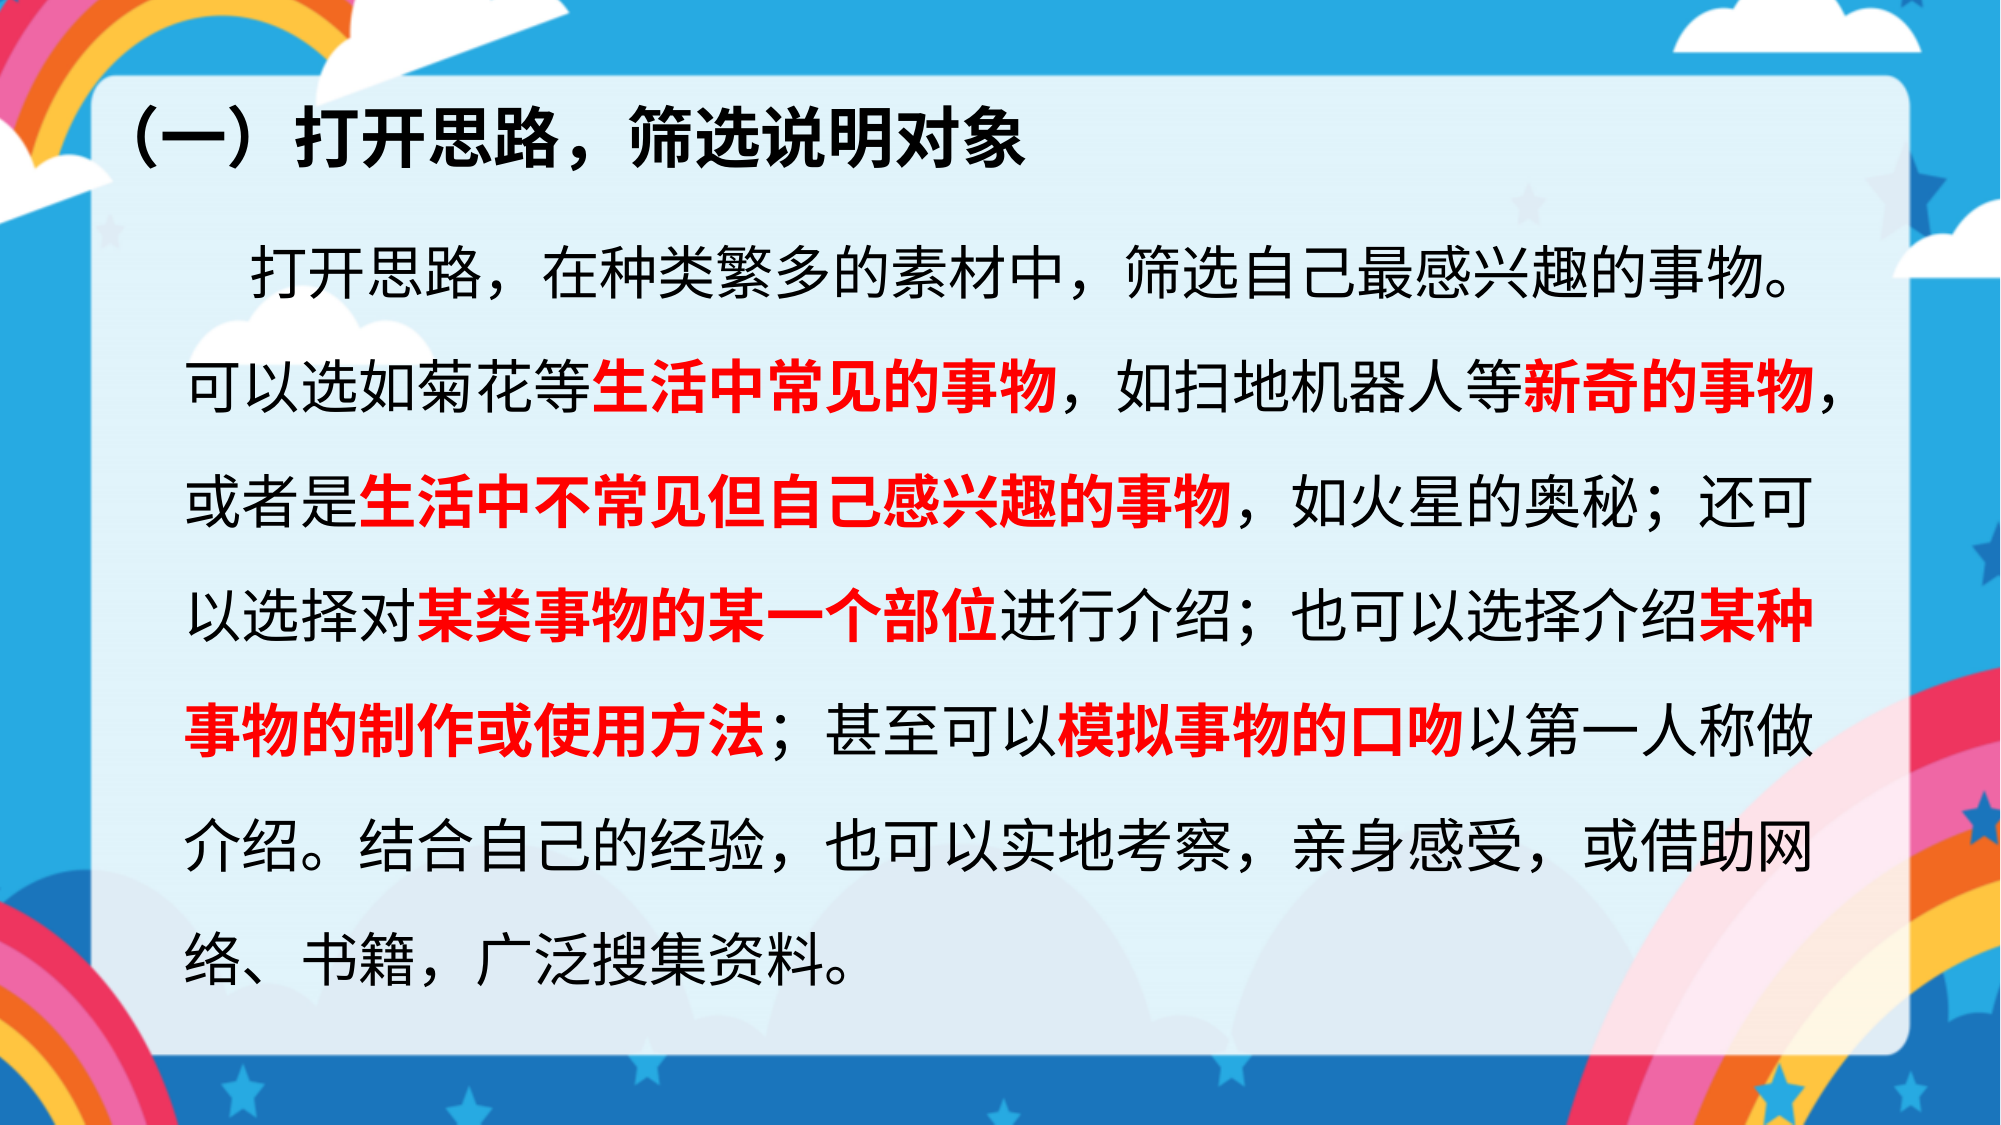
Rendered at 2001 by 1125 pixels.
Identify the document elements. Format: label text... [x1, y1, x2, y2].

text_box 打开思路，在种类繁多的素材中，筛选自己最感兴趣的事物。可以选如菊花等生活中常见的事物，如扫地机器人等新奇的事物，或者是生活中不常见但自己感兴趣的事物，如火星的奥秘；还可以选择对某类事物的某一个部位进行介绍；也可以选择介绍某种事物的制作或使用方法；甚至可以模拟事物的口吻以第一人称做介绍。结合自己的经验，也可以实地考察，亲身感受，或借助网络、书籍，广泛搜集资料。 [169, 183, 1850, 1001]
text_box （一）打开思路，筛选说明对象 [78, 88, 1308, 183]
picture [0, 0, 2001, 1125]
